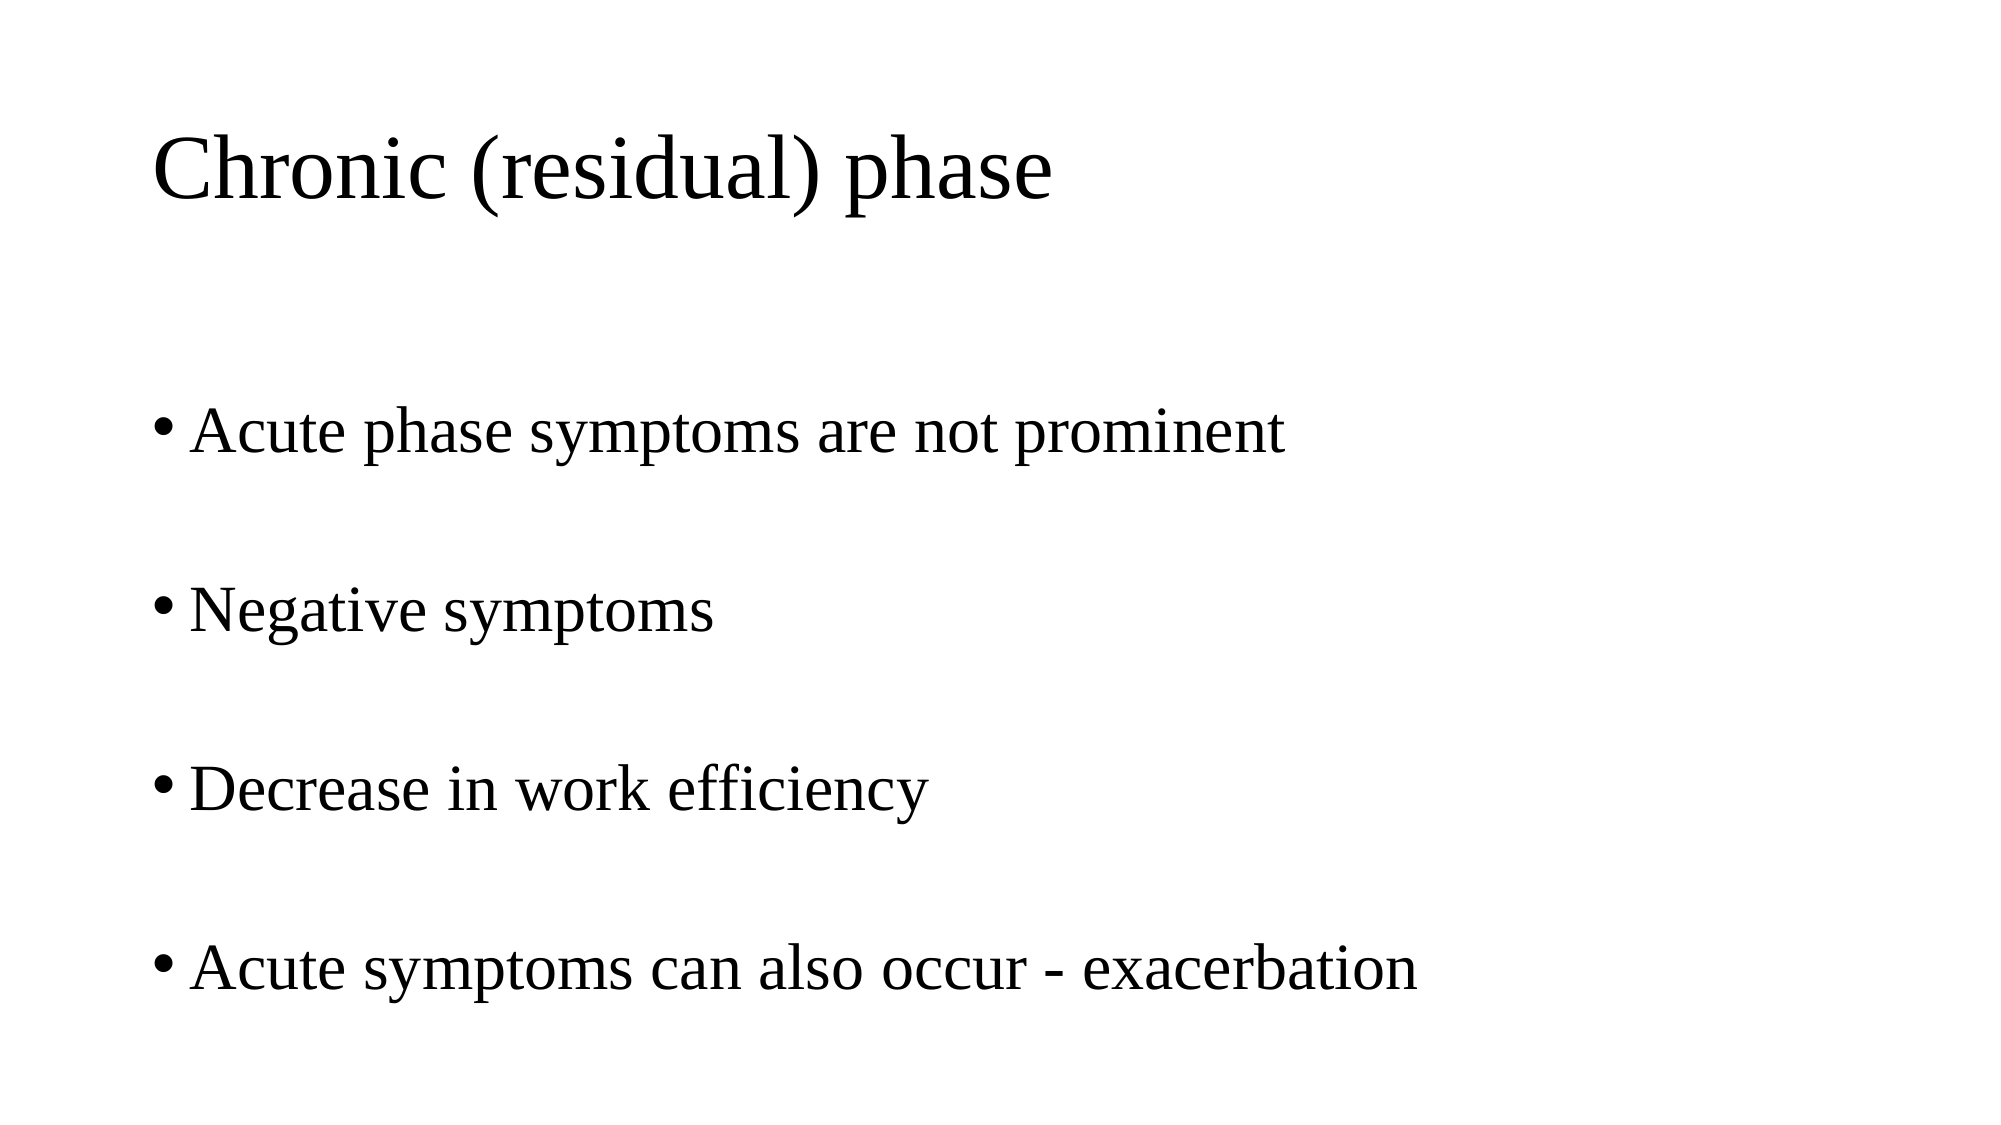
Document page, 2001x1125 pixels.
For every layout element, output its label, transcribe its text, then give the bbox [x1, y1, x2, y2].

list Acute phase symptoms are not prominent Negative symptoms Decrease in work efficiency Acute symptoms can also occur - exacerbation [137, 299, 1863, 1014]
title Chronic (residual) phase [137, 59, 1863, 278]
